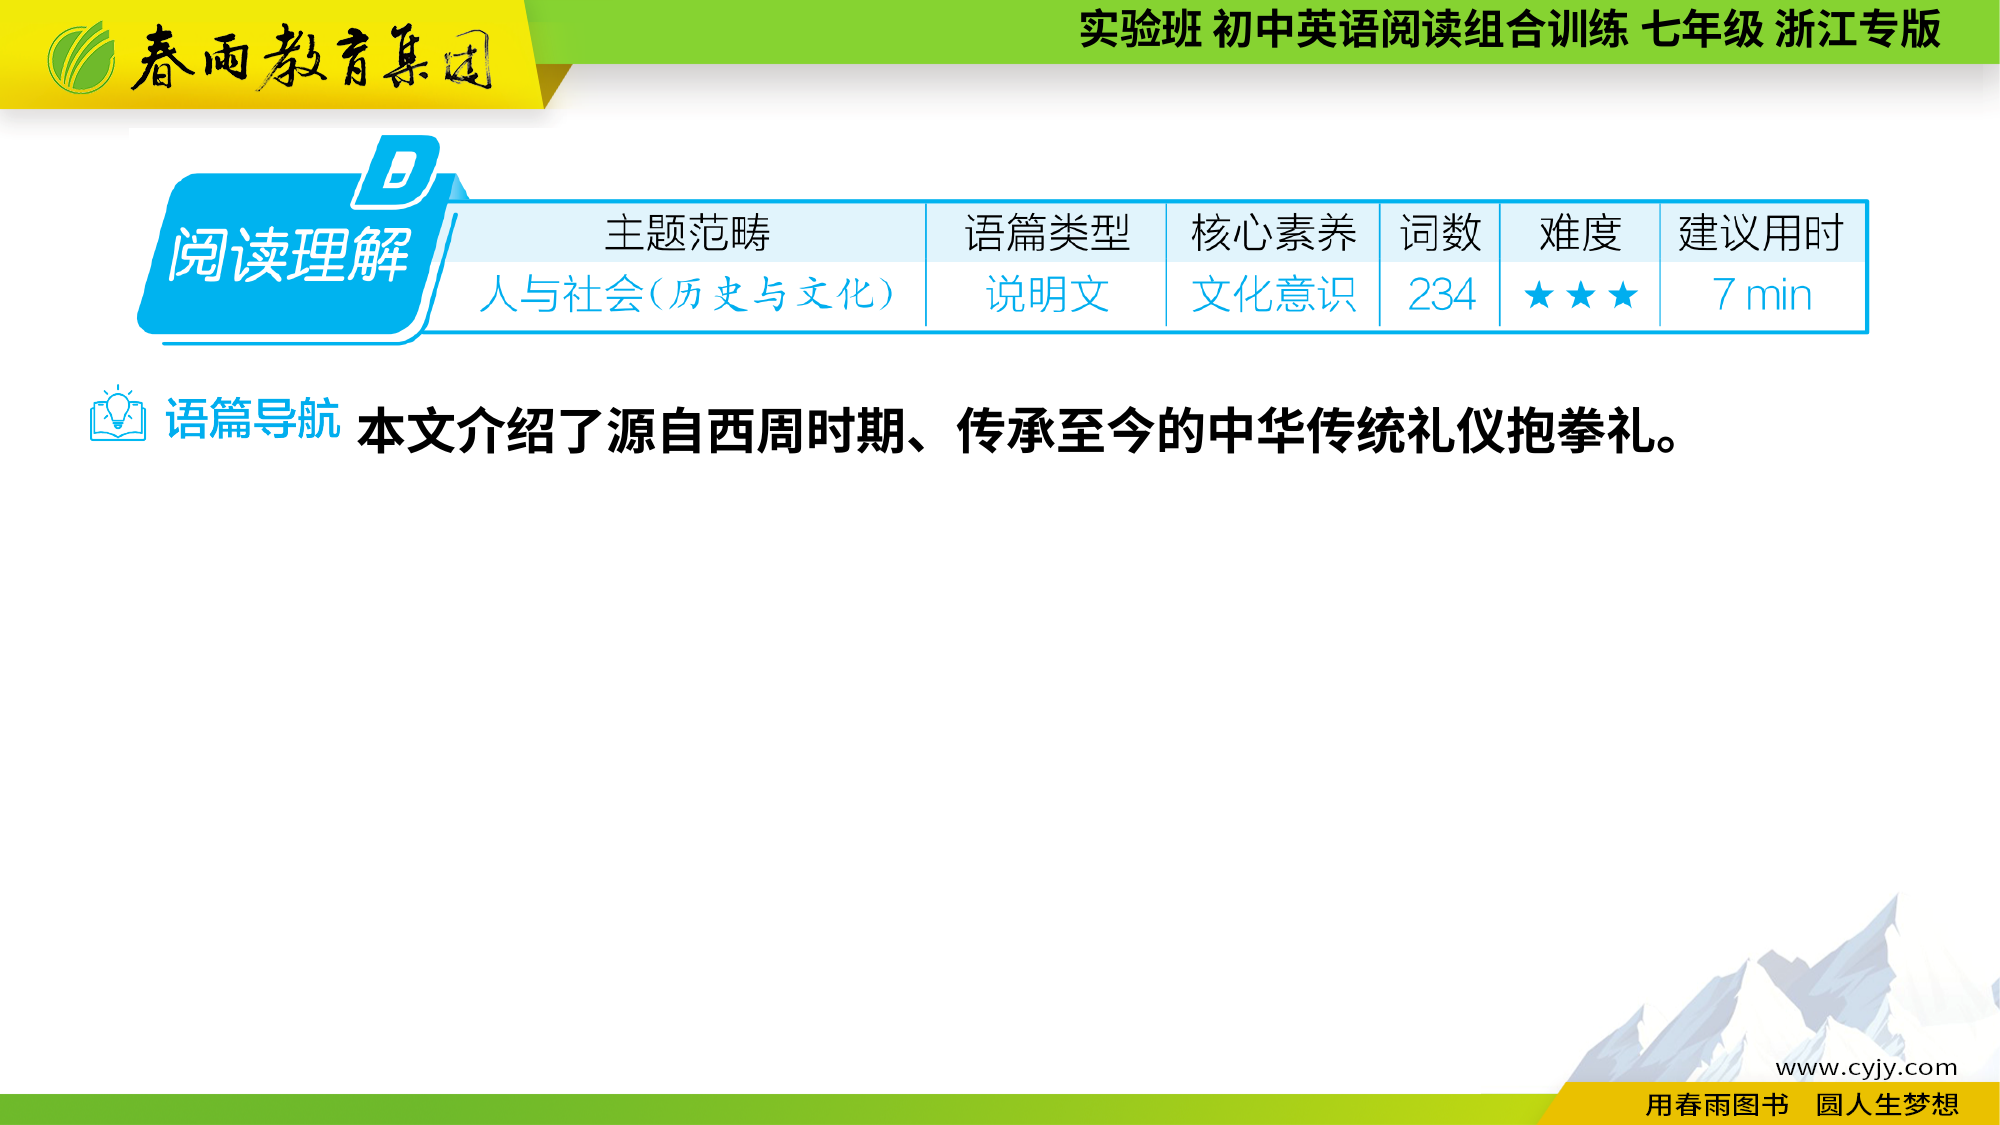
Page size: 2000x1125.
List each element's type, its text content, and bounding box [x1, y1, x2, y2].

picture [0, 0, 2000, 1125]
list 本文介绍了源自西周时期、传承至今的中华传统礼仪抱拳礼。 [59, 361, 1944, 457]
